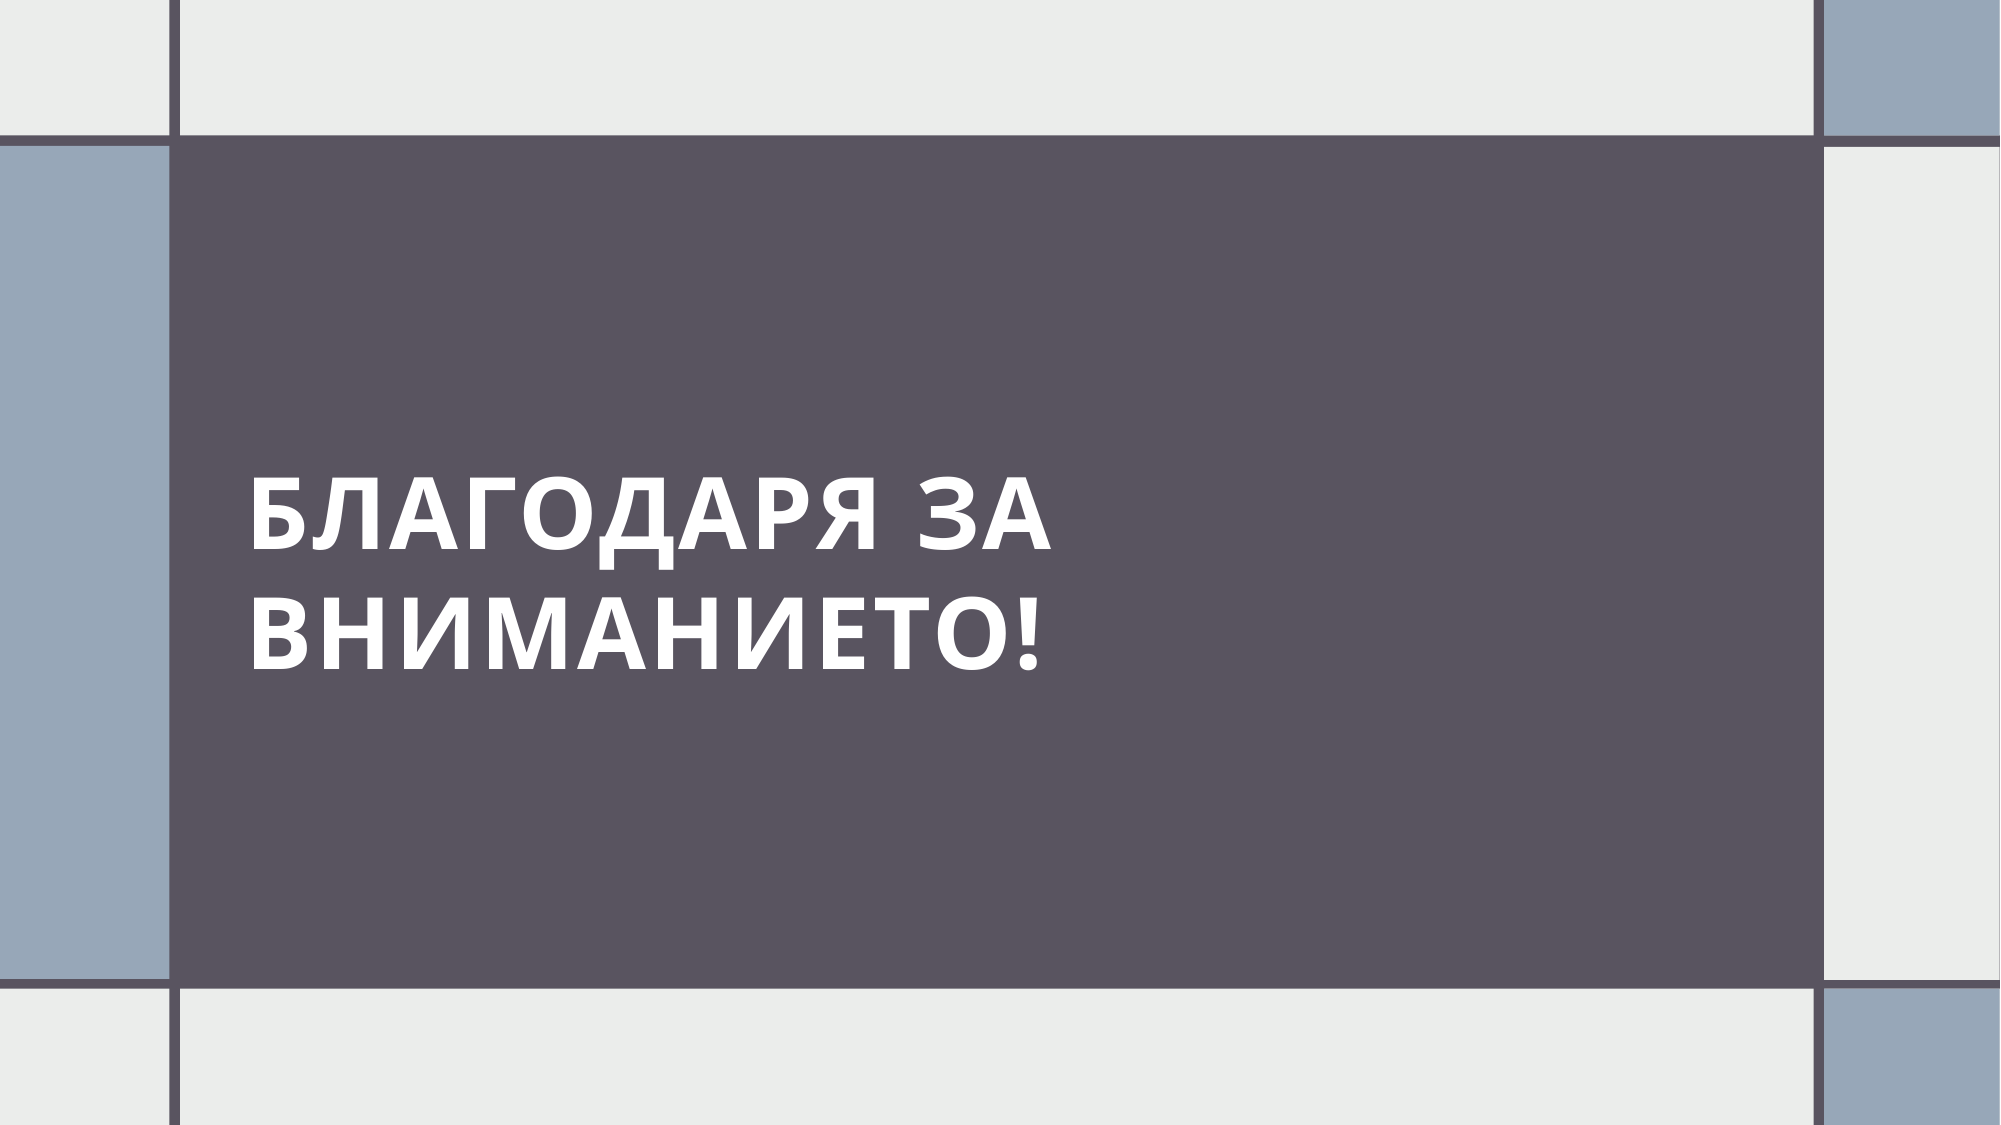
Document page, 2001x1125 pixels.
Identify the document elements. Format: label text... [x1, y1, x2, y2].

title Благодаря за вниманието! [227, 135, 1810, 989]
